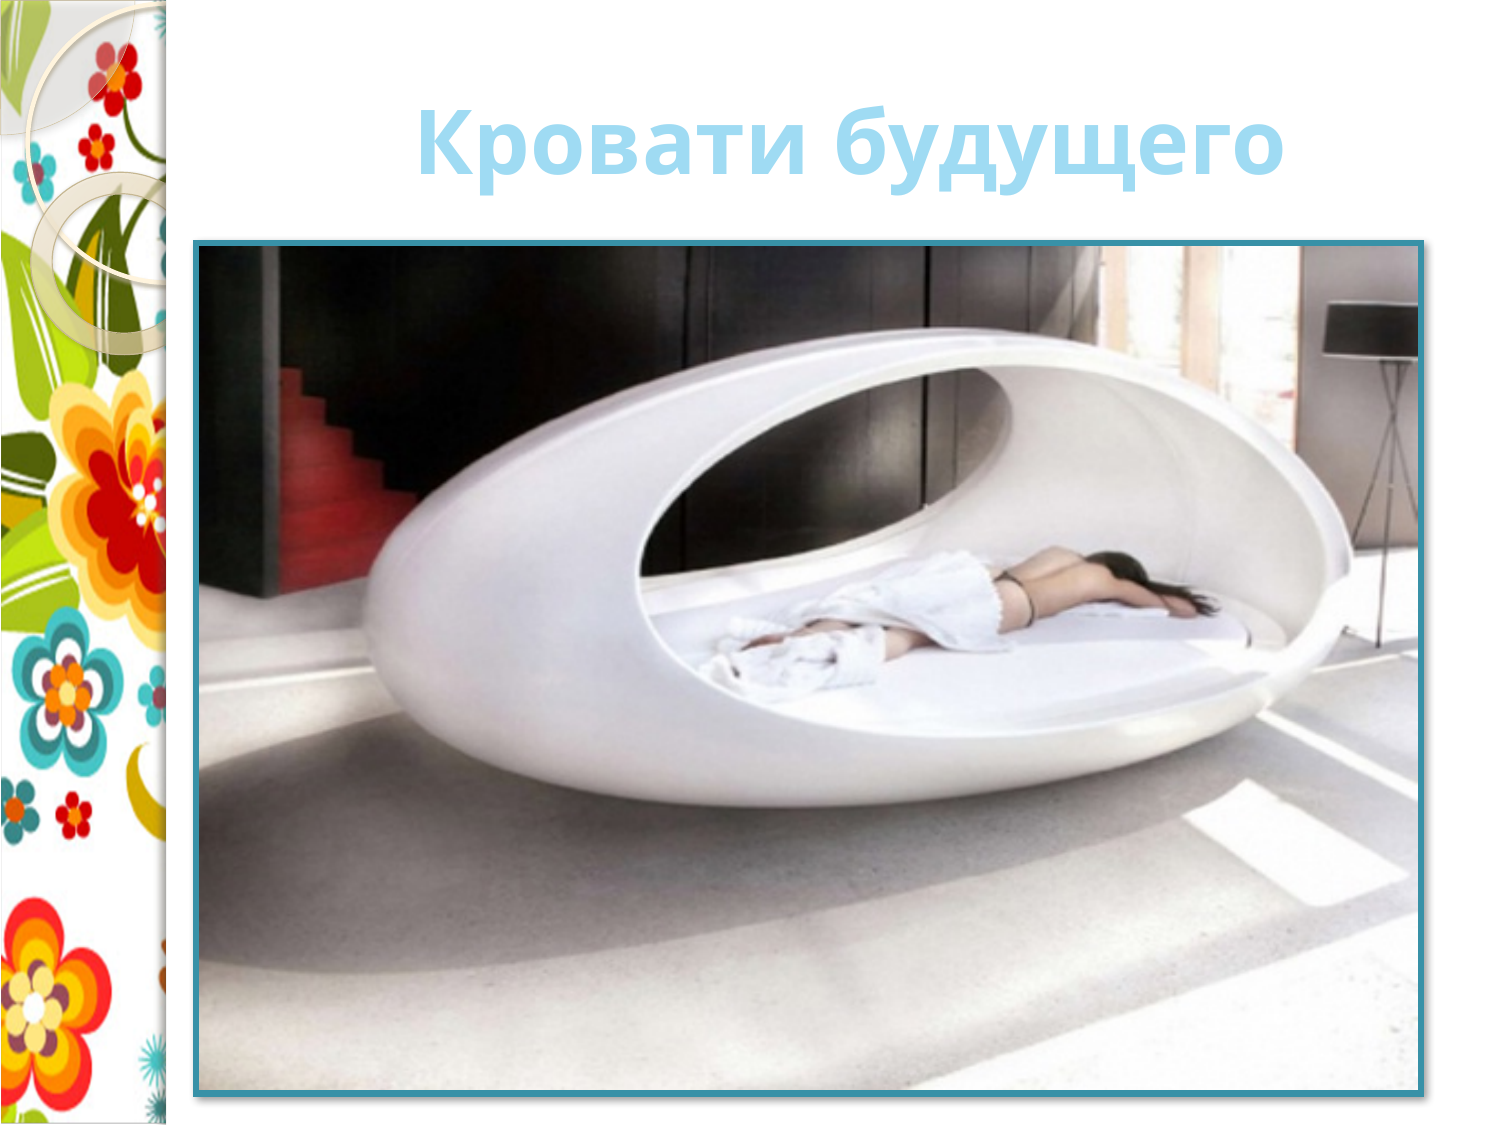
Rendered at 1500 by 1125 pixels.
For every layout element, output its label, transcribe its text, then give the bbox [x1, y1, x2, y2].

picture [62, 195, 160, 280]
picture [32, 13, 160, 207]
picture [136, 0, 164, 4]
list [198, 245, 1419, 1091]
title Кровати будущего [235, 45, 1466, 233]
picture [53, 241, 160, 332]
picture [0, 134, 166, 1125]
